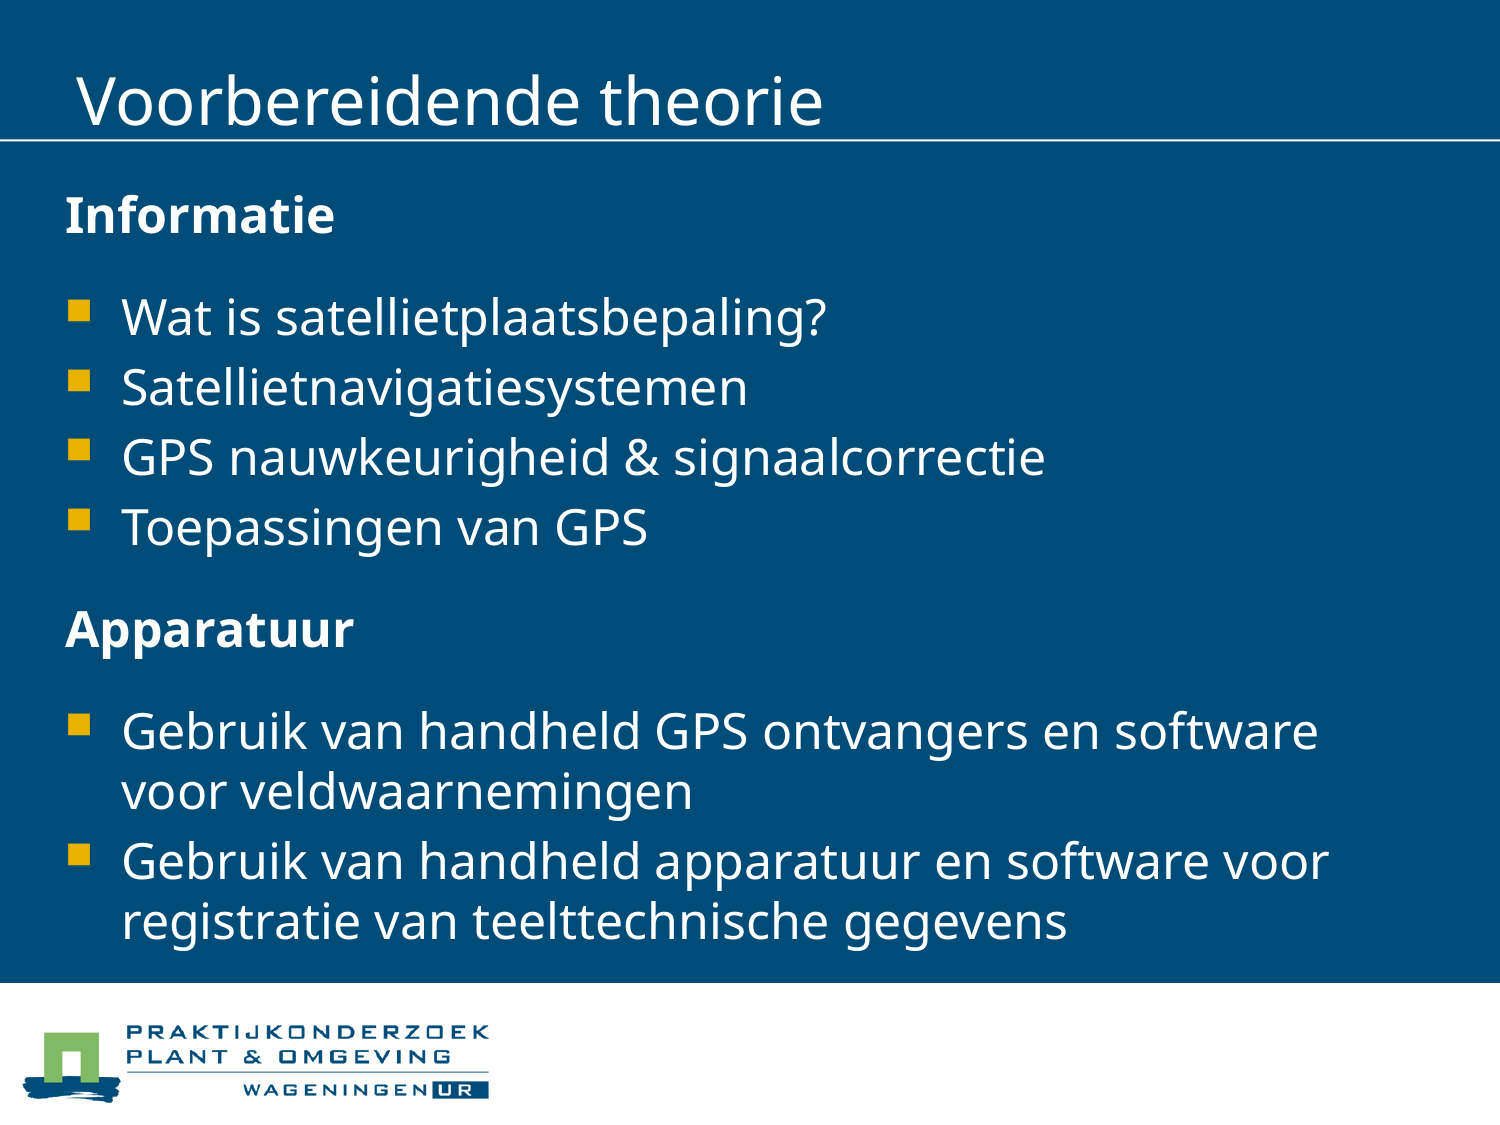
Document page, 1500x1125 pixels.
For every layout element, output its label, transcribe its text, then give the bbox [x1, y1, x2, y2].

title Voorbereidende theorie [76, 42, 1427, 208]
list Informatie Wat is satellietplaatsbepaling? Satellietnavigatiesystemen GPS nauwkeurigheid & signaalcorrectie Toepassingen van GPS Apparatuur Gebruik van handheld GPS ontvangers en software voor veldwaarnemingen Gebruik van handheld apparatuur en software voor registratie van teelttechnische gegevens [64, 231, 1416, 1063]
picture [0, 984, 1500, 1125]
